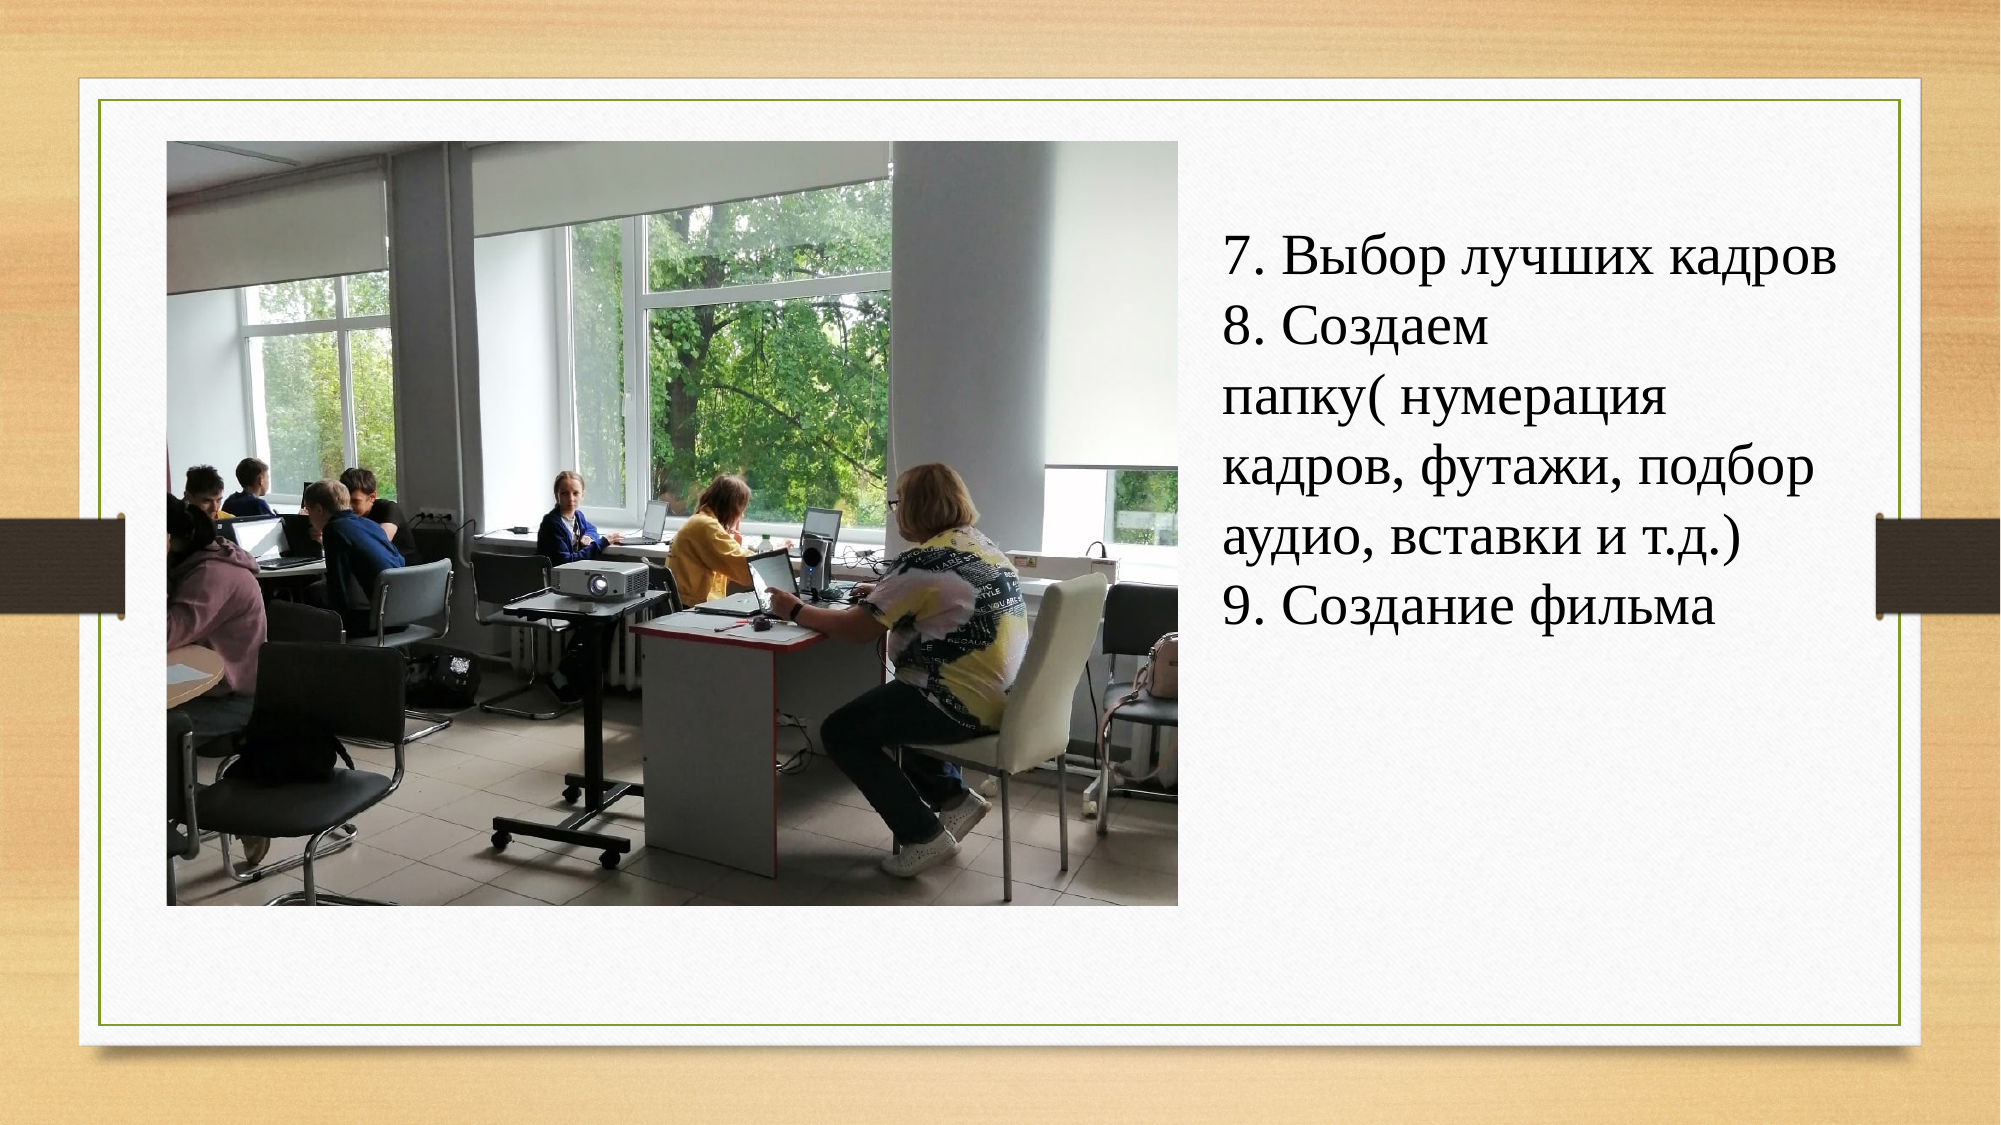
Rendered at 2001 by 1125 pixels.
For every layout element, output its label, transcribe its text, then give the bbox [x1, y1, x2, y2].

text_box 7. Выбор лучших кадров 8. Создаем папку( нумерация кадров, футажи, подбор аудио, вставки и т.д.) 9. Создание фильма [1208, 208, 1861, 644]
picture [0, 0, 2001, 1125]
